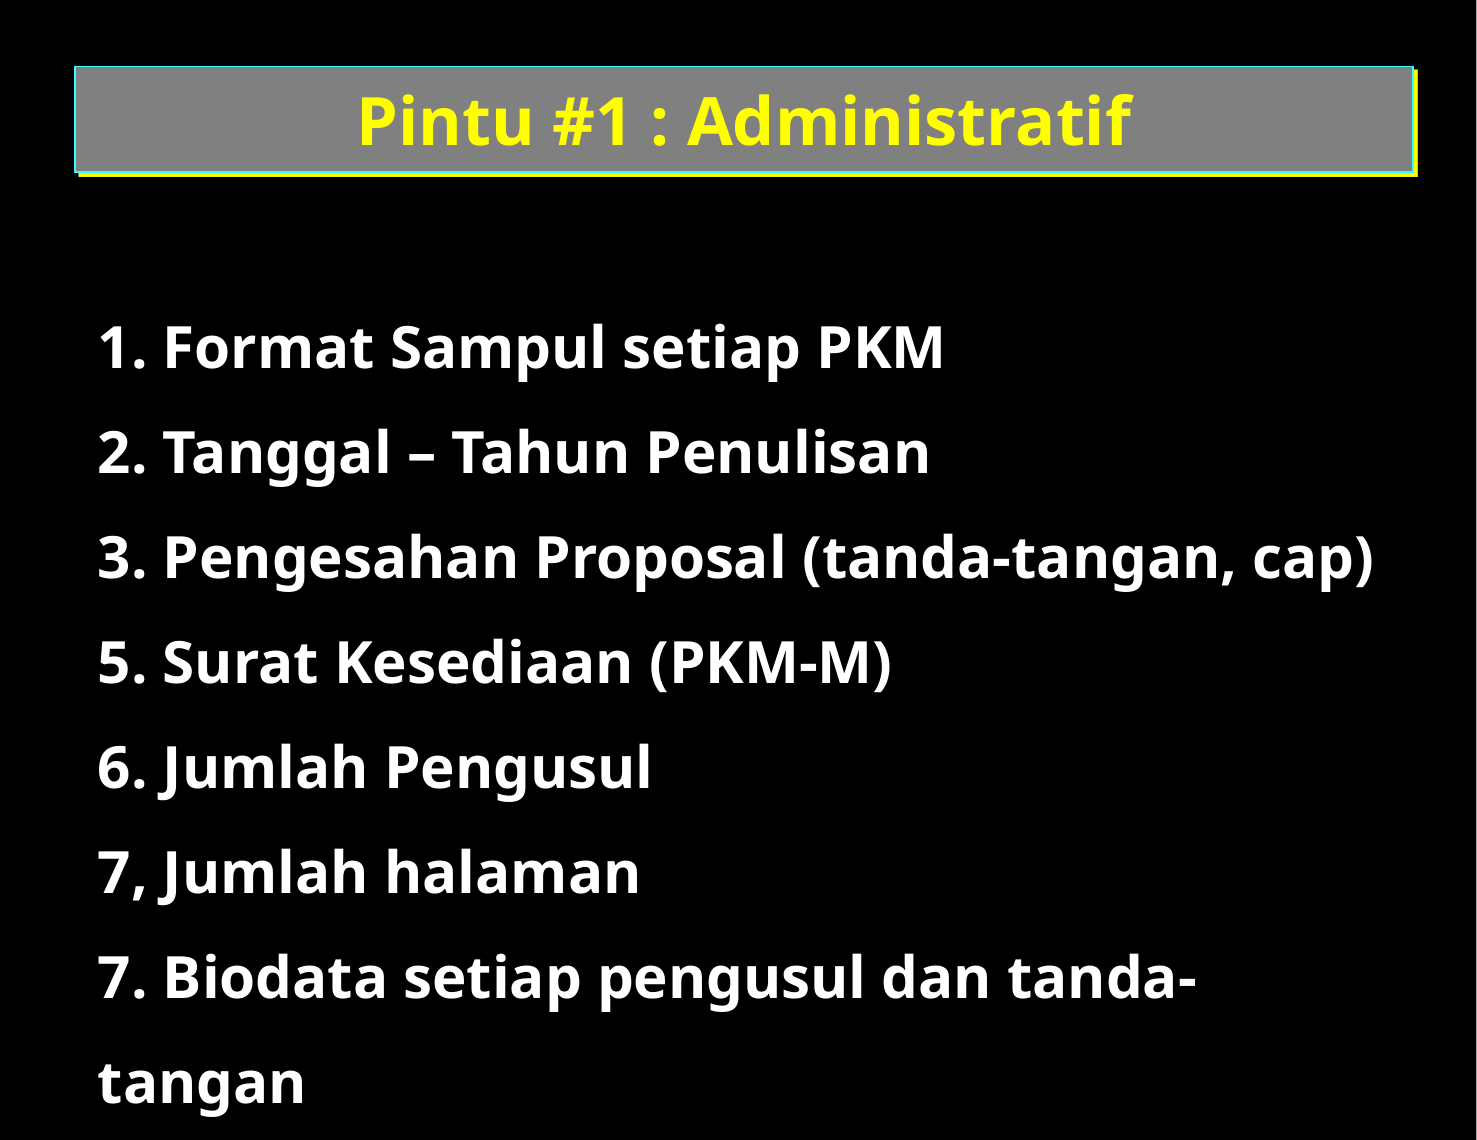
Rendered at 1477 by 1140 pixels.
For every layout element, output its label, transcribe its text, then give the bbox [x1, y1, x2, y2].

text_box Pintu #1 : Administratif [75, 66, 1413, 172]
text_box 1. Format Sampul setiap PKM 2. Tanggal – Tahun Penulisan 3. Pengesahan Proposal (tanda-tangan, cap) 5. Surat Kesediaan (PKM-M) 6. Jumlah Pengusul 7, Jumlah halaman 7. Biodata setiap pengusul dan tanda-tangan [83, 268, 1396, 1123]
